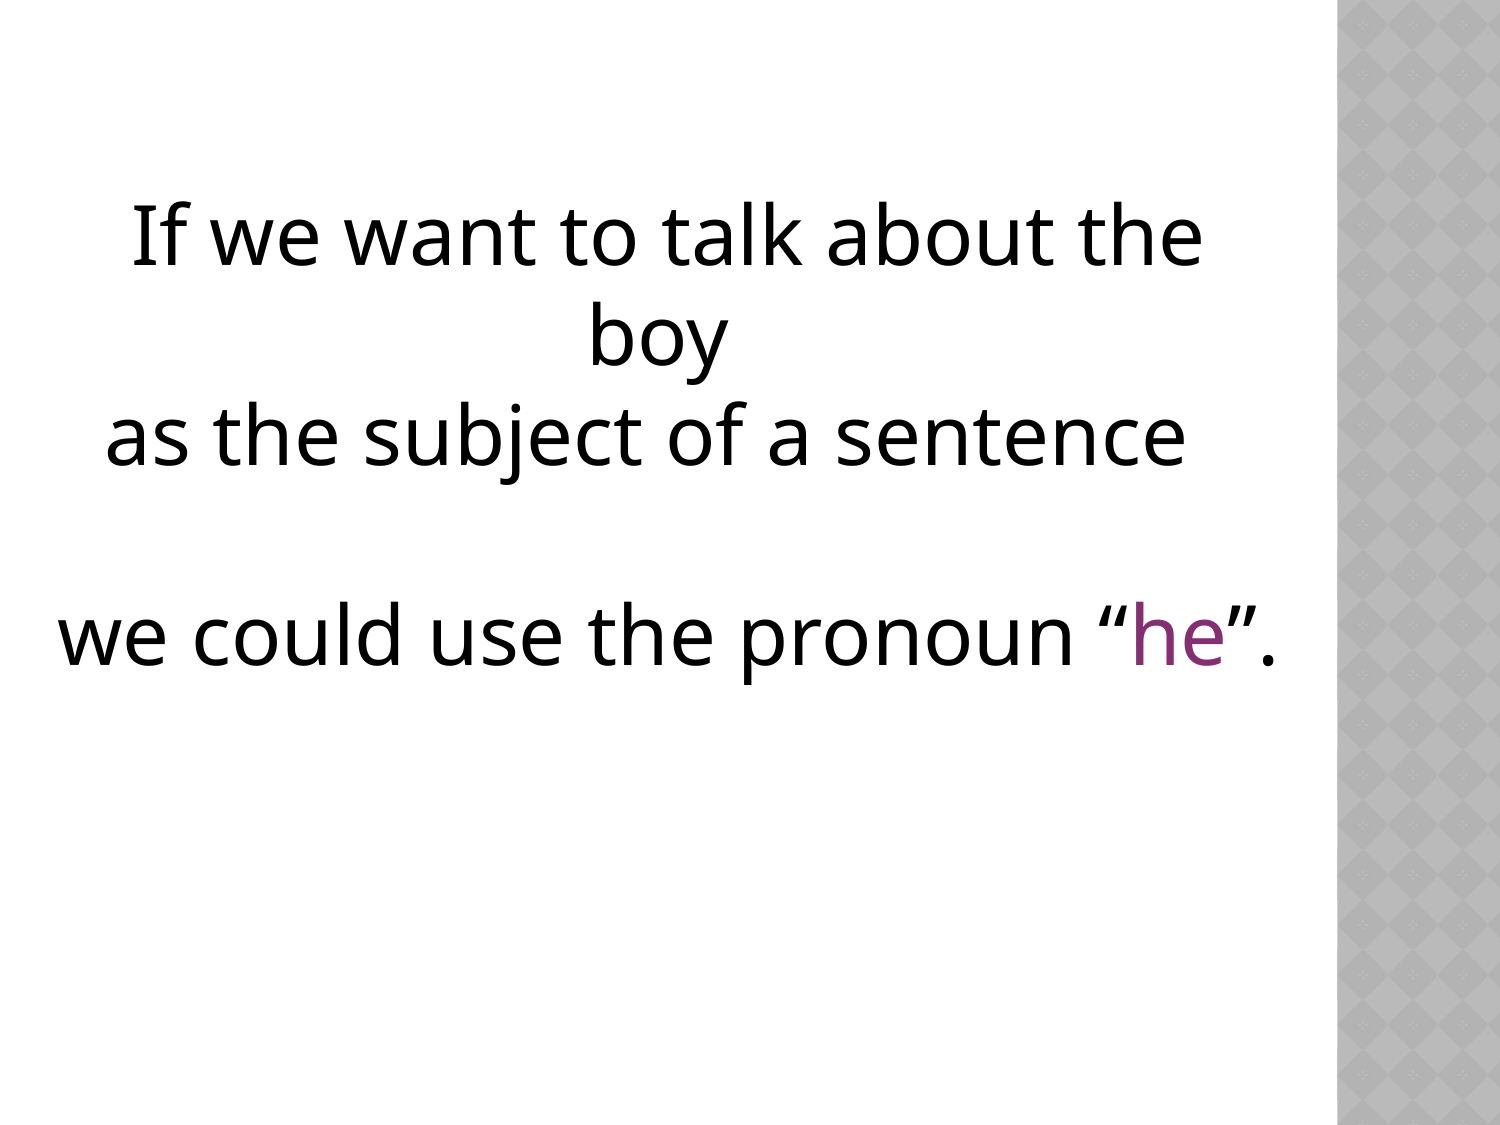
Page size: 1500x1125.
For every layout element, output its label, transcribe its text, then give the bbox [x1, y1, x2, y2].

text_box If we want to talk about the boy as the subject of a sentence we could use the pronoun “he”. [37, 174, 1300, 770]
